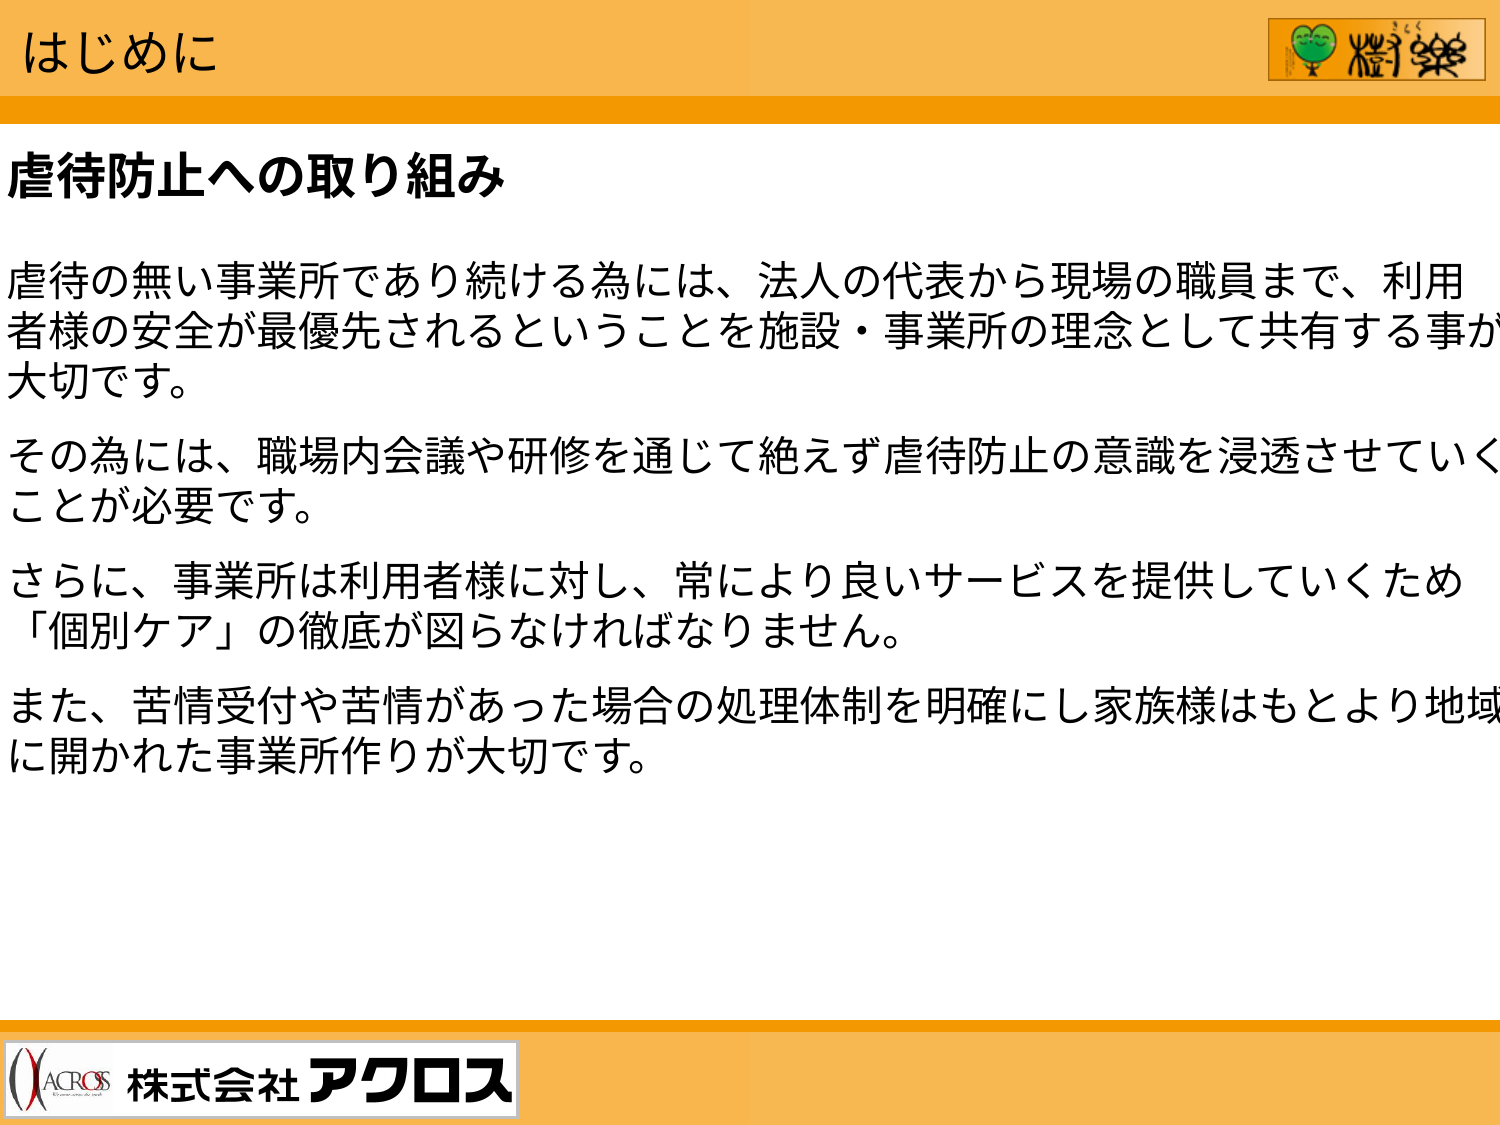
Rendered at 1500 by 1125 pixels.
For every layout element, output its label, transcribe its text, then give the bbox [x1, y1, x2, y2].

text_box はじめに [5, 14, 1223, 89]
text_box 虐待防止への取り組み 虐待の無い事業所であり続ける為には、法人の代表から現場の職員まで、利用 者様の安全が最優先されるということを施設・事業所の理念として共有する事が 大切です。 その為には、職場内会議や研修を通じて絶えず虐待防止の意識を浸透させていく ことが必要です。 さらに、事業所は利用者様に対し、常により良いサービスを提供していくため 「個別ケア」の徹底が図らなければなりません。 また、苦情受付や苦情があった場合の処理体制を明確にし家族様はもとより地域 に開かれた事業所作りが大切です。 [0, 137, 1500, 788]
picture [0, 1020, 1500, 1125]
picture [0, 0, 1500, 124]
